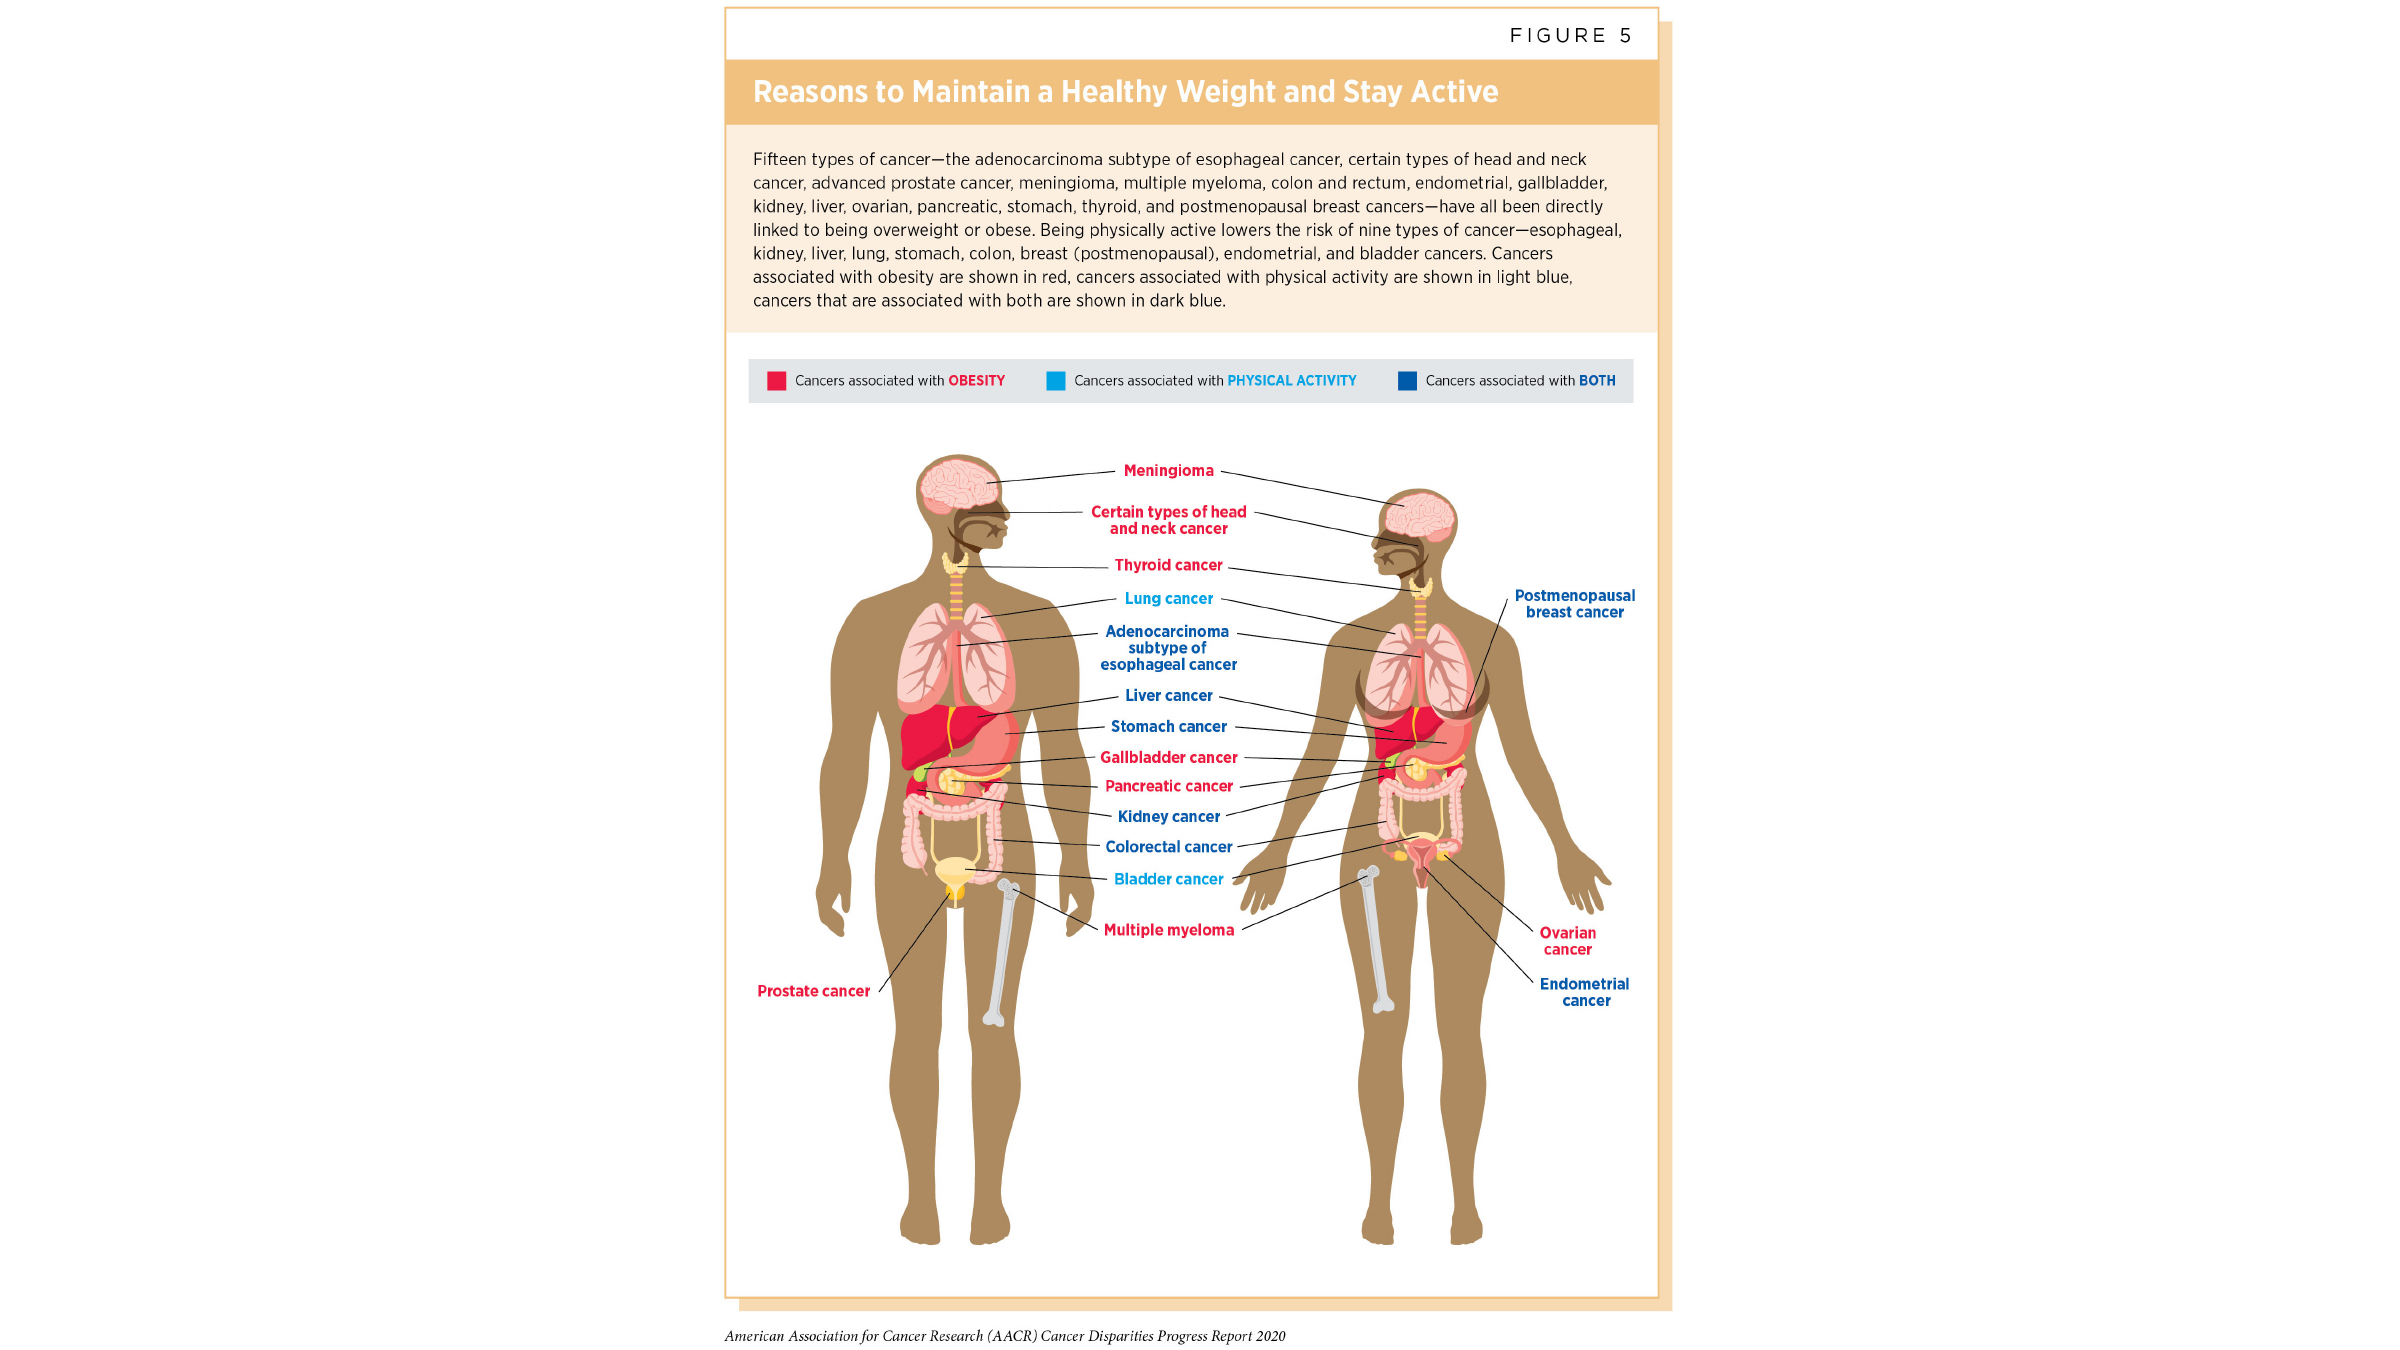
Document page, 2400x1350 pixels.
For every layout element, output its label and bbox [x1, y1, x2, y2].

picture [717, 0, 1682, 1350]
